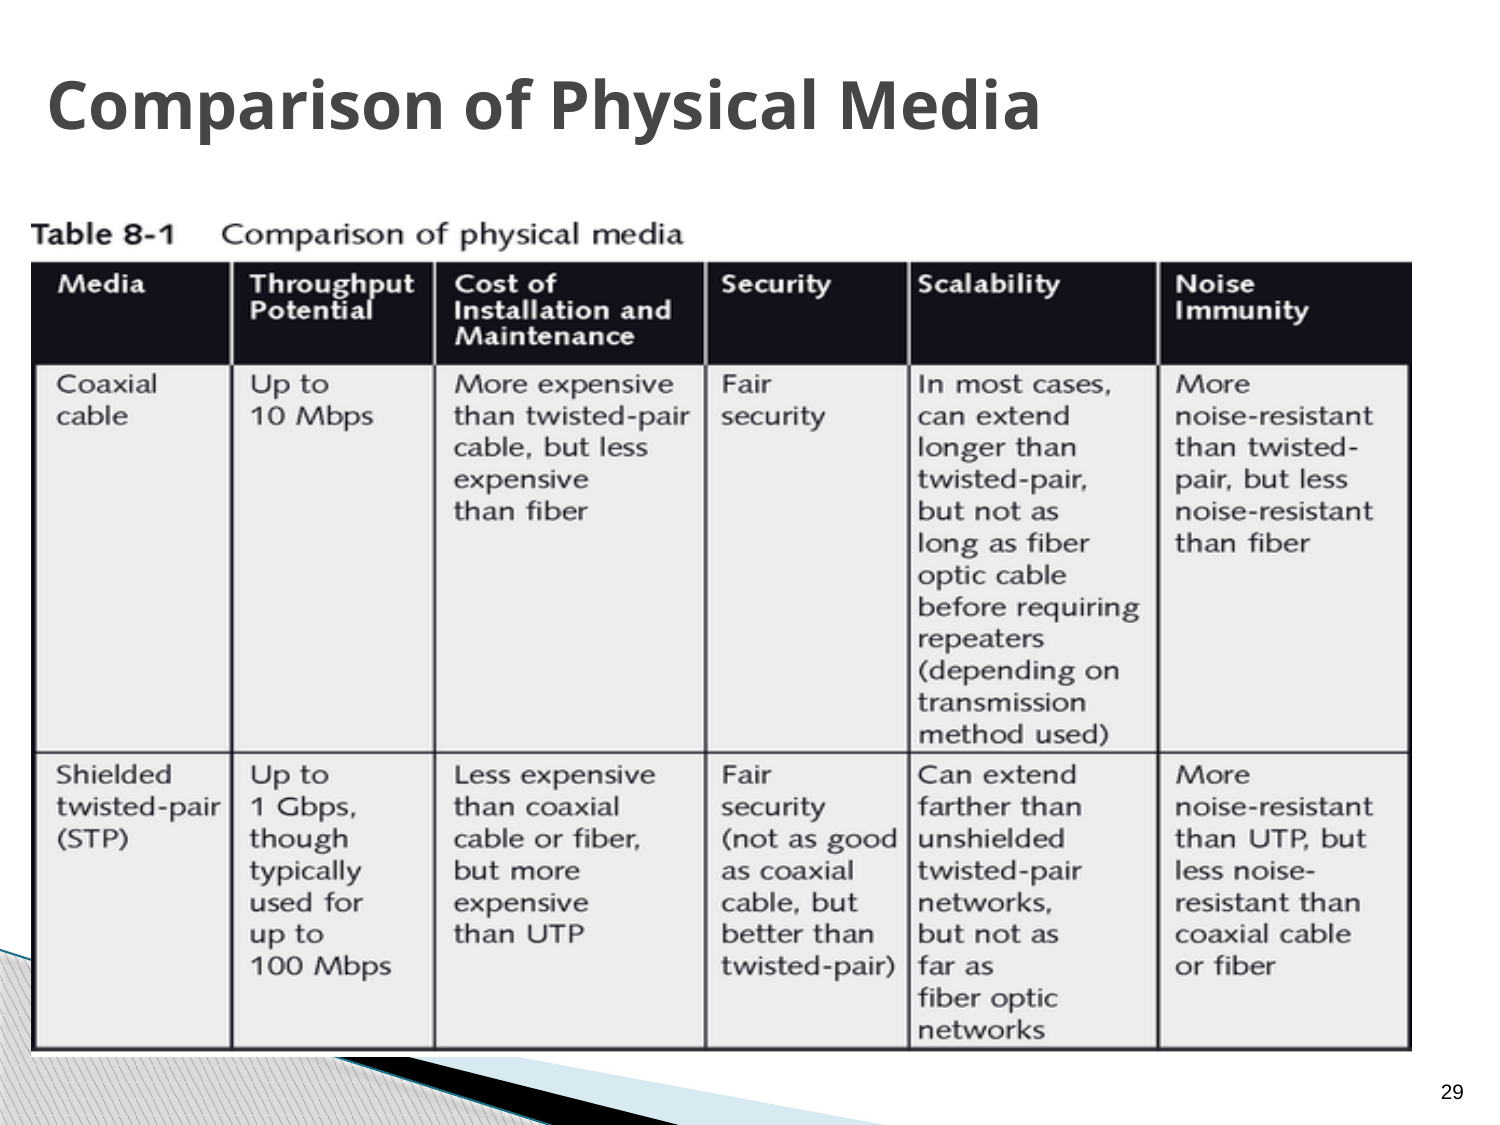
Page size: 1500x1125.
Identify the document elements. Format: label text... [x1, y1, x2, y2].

slide_number 29 [1418, 1051, 1479, 1112]
title Comparison of Physical Media [31, 8, 1382, 197]
picture [31, 217, 1412, 1057]
